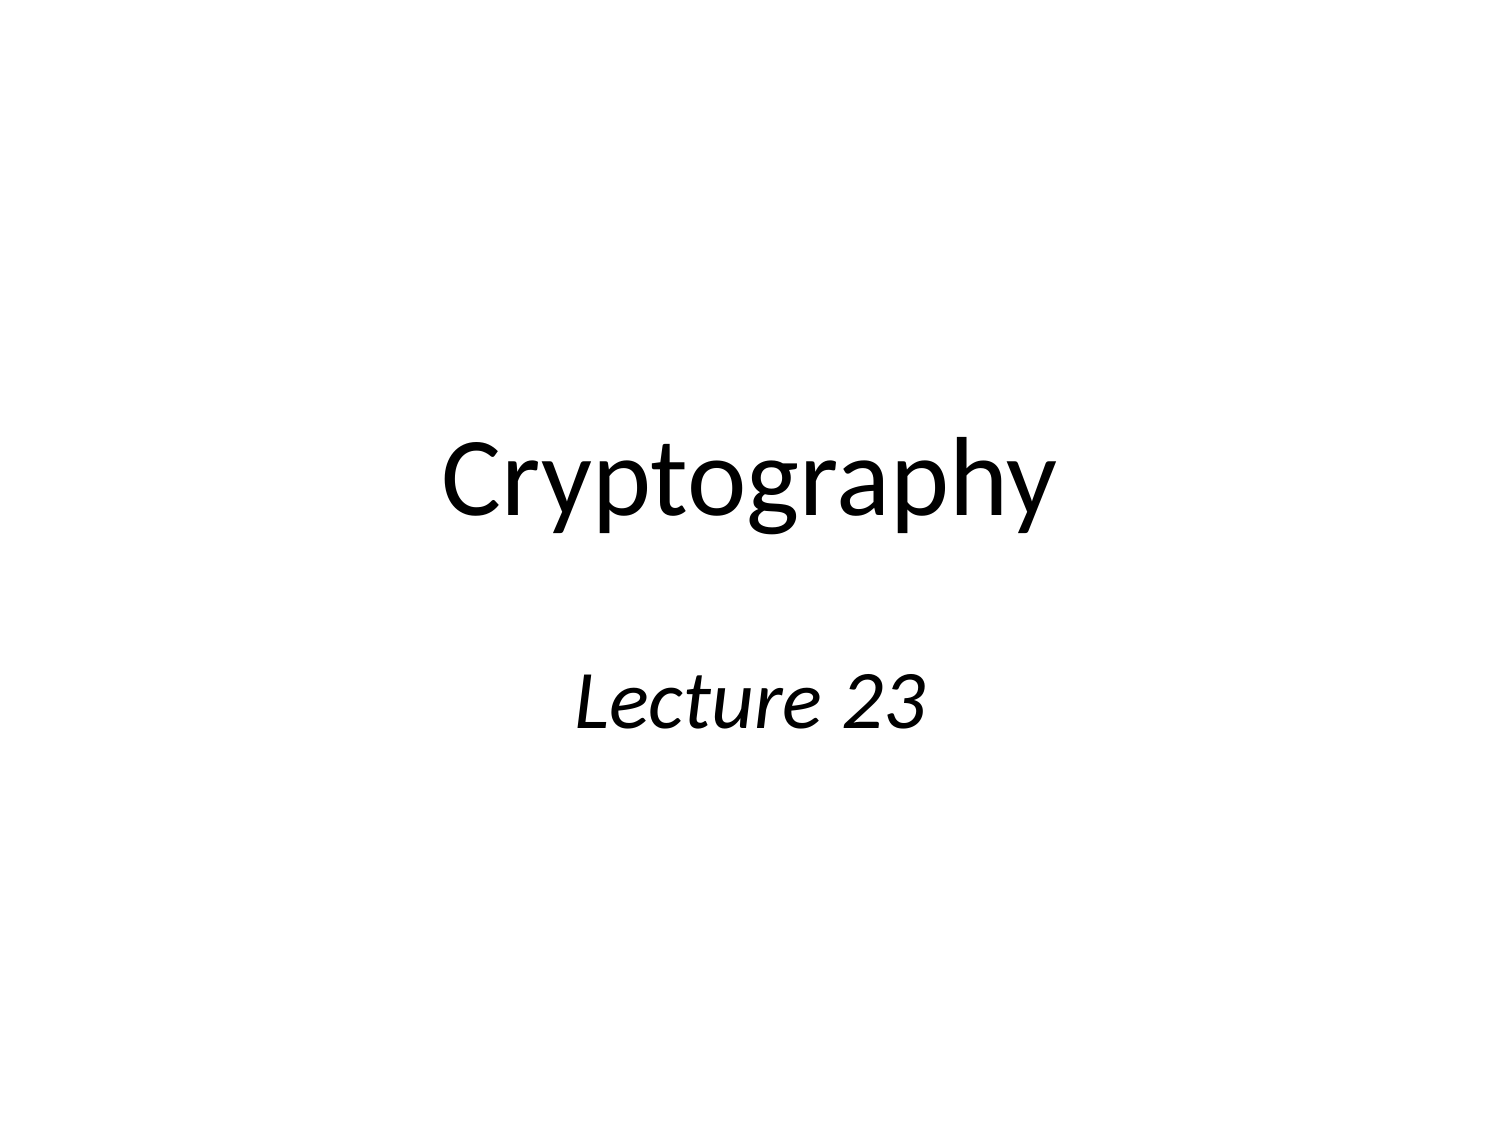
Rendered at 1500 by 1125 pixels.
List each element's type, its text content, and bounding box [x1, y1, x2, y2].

subtitle Lecture 23 [200, 637, 1300, 925]
title Cryptography [112, 349, 1388, 591]
